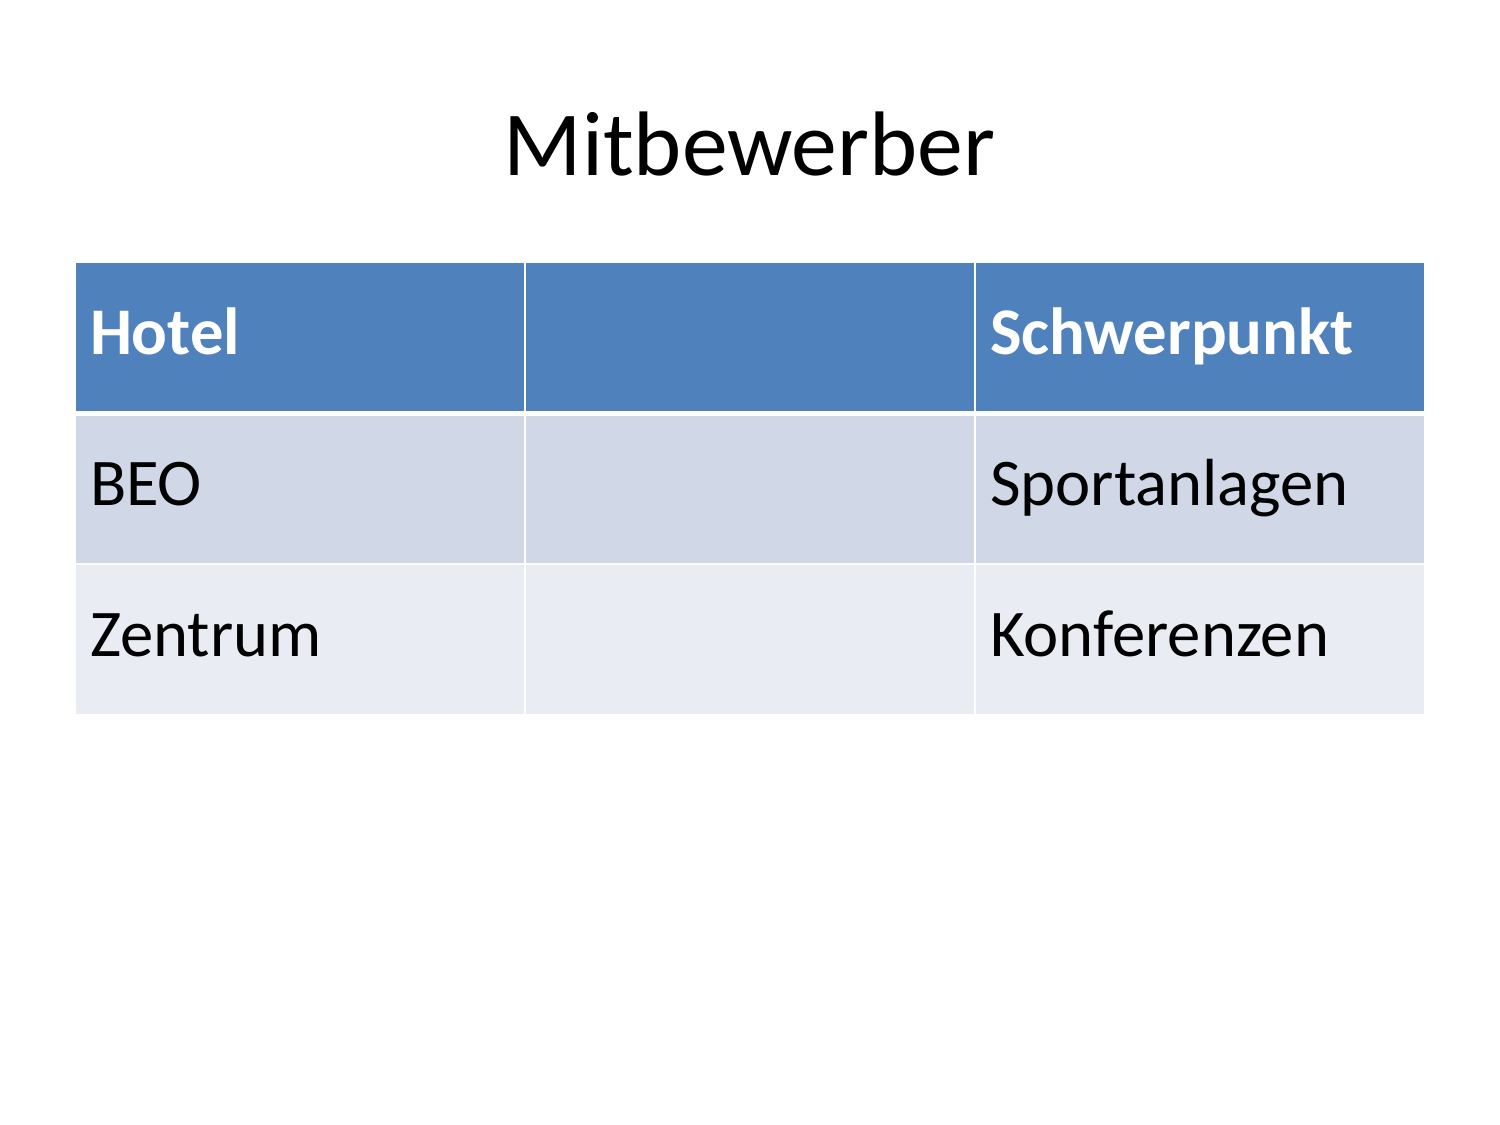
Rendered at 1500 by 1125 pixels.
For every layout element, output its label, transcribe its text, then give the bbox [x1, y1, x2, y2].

title Mitbewerber [75, 45, 1425, 233]
table_header [526, 263, 974, 411]
table_cell Konferenzen [976, 565, 1424, 714]
table_cell BEO [76, 416, 524, 563]
table_cell Sportanlagen [976, 416, 1424, 563]
table_cell [526, 565, 974, 714]
table_header Schwerpunkt [976, 263, 1424, 411]
table_cell Zentrum [76, 565, 524, 714]
table_header Hotel [76, 263, 524, 411]
table_cell [526, 416, 974, 563]
